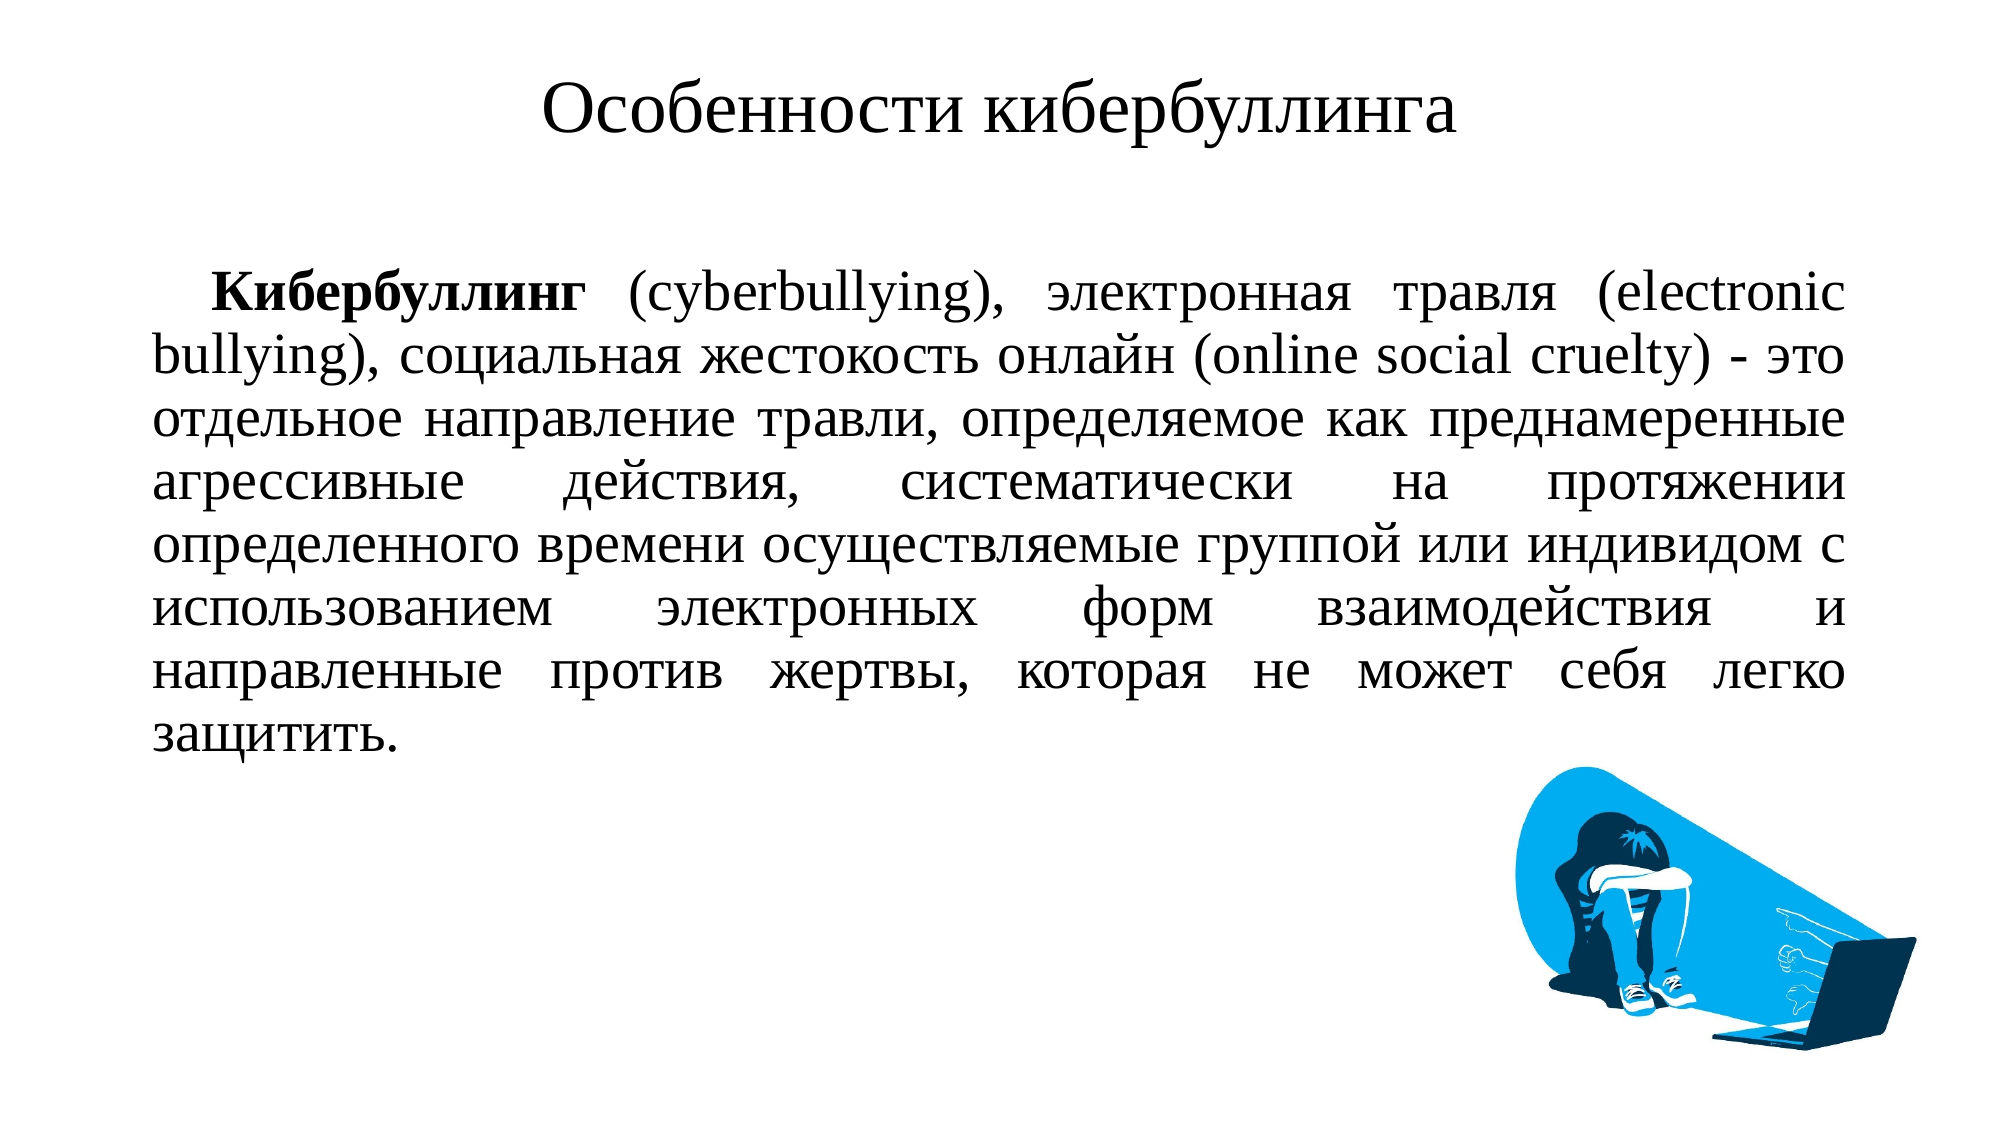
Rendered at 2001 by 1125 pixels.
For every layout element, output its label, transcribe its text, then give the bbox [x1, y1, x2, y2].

title Особенности кибербуллинга [137, 59, 1863, 157]
list Кибербуллинг (cyberbullying), электронная травля (electronic bullying), социальная жестокость онлайн (online social cruelty) - это отдельное направление травли, определяемое как преднамеренные агрессивные действия, систематически на протяжении определенного времени осуществляемые группой или индивидом с использованием электронных форм взаимодействия и направленные против жертвы, которая не может себя легко защитить. [137, 253, 1863, 1014]
picture [1409, 737, 2000, 1070]
